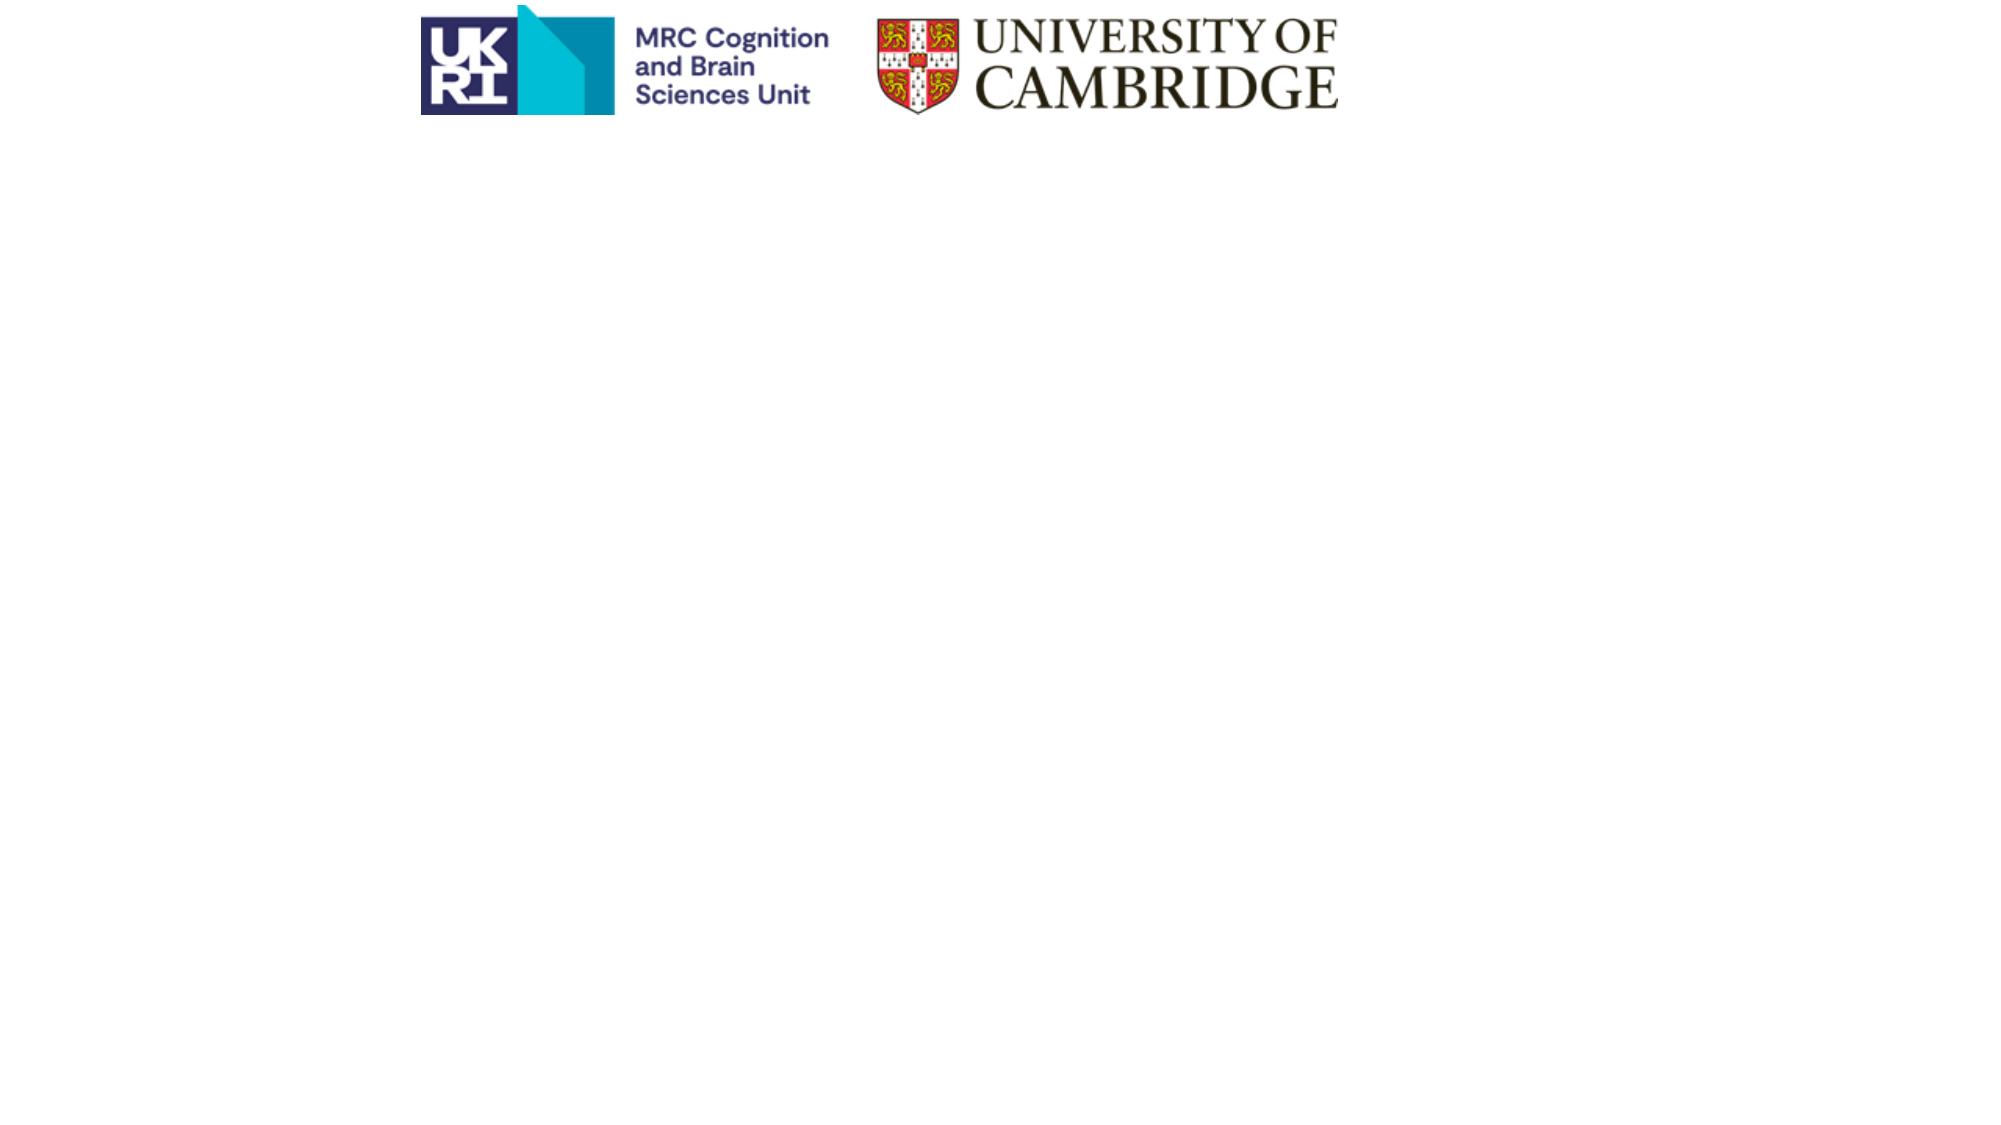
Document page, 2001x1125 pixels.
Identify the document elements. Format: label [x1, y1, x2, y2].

picture [421, 5, 1338, 115]
